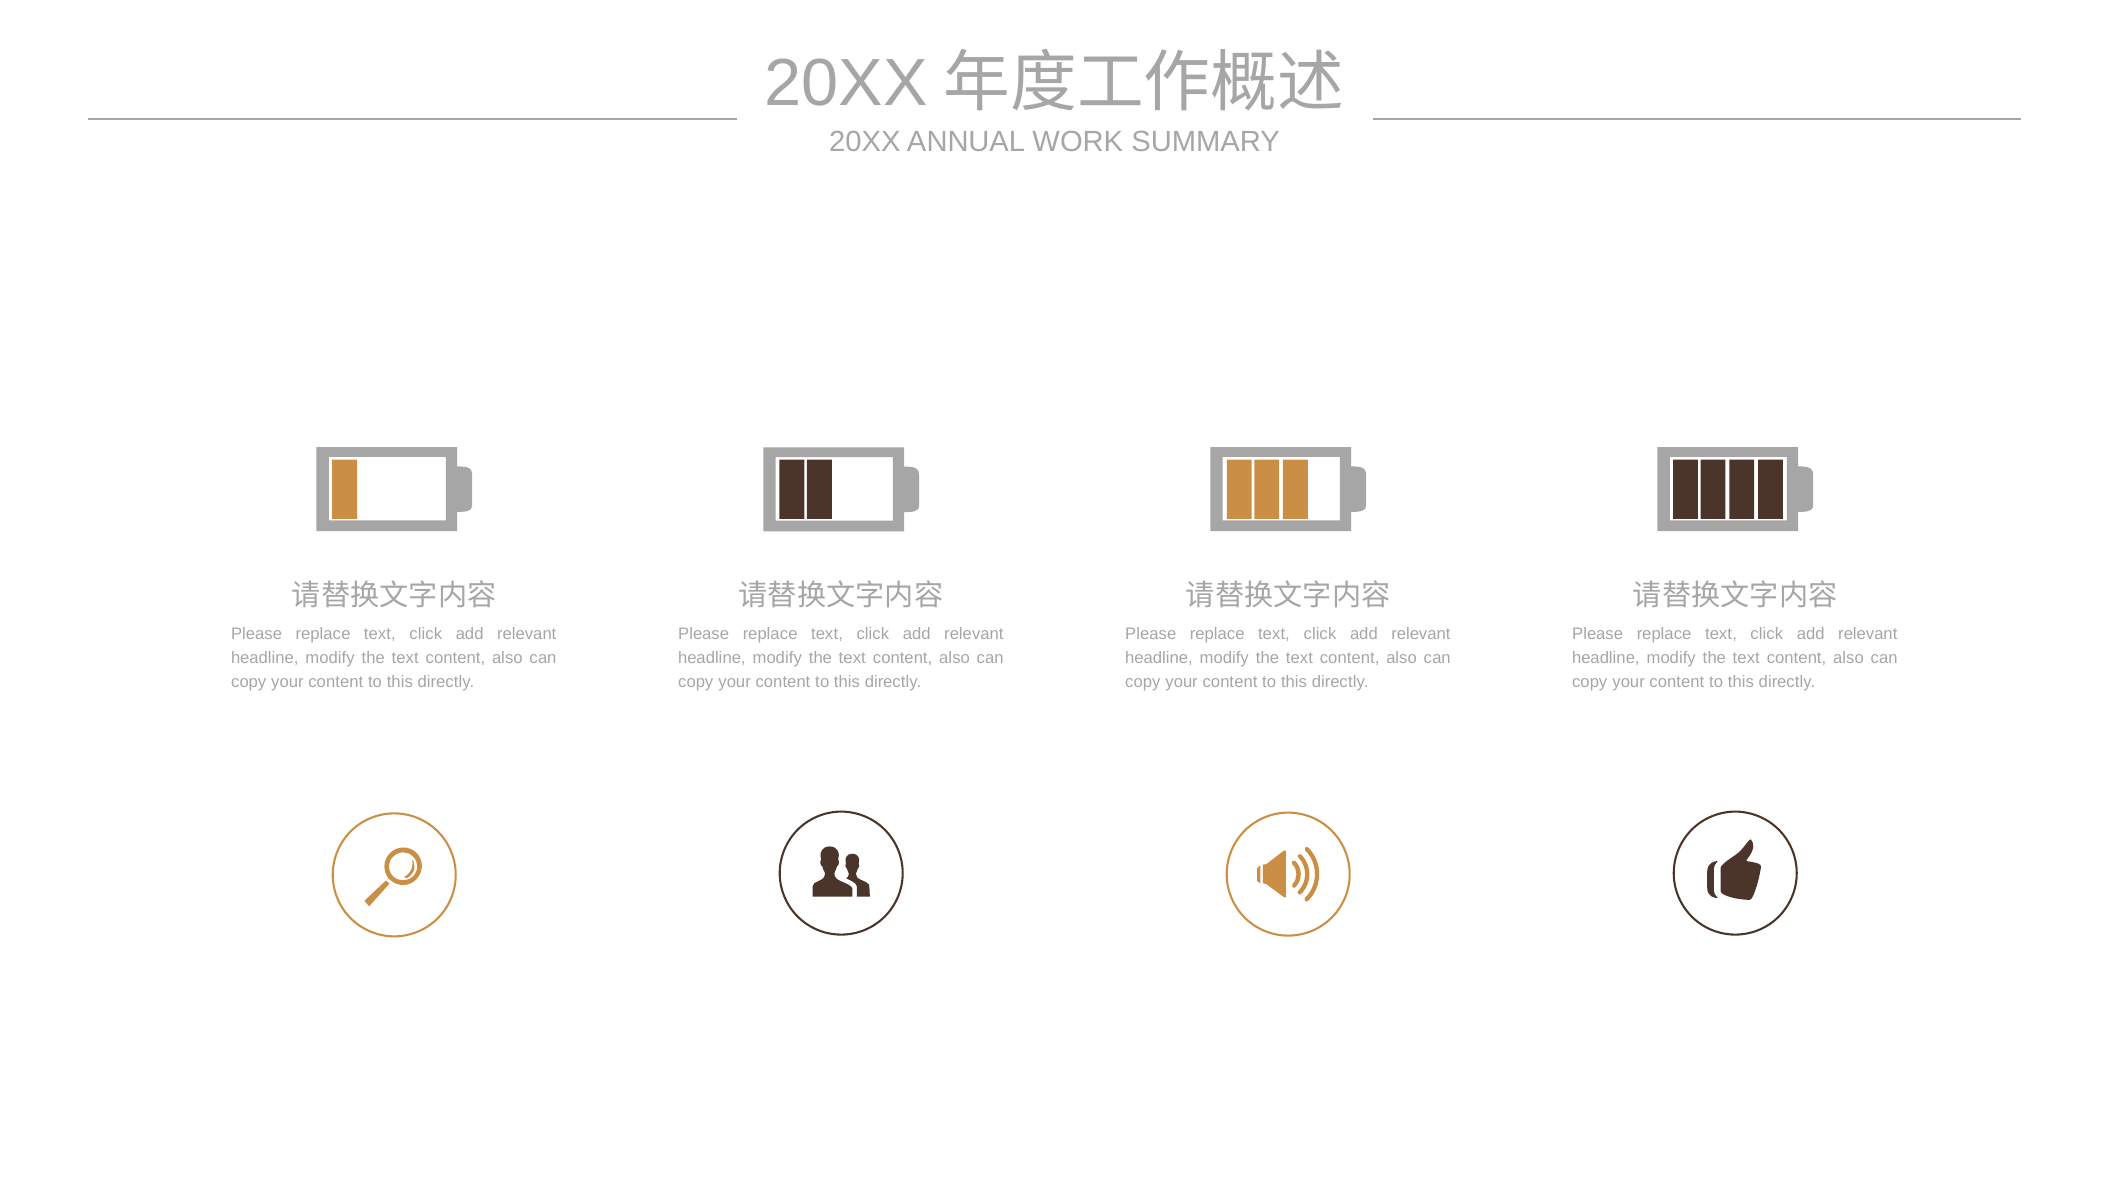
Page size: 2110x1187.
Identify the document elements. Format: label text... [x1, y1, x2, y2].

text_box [1226, 812, 1350, 936]
text_box 20XX年度工作概述 [730, 38, 1379, 119]
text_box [763, 447, 920, 532]
text_box Please replace text, click add relevant headline, modify the text content, also can copy your content to this directly. [1556, 611, 1914, 742]
text_box Please replace text, click add relevant headline, modify the text content, also can copy your content to this directly. [1109, 611, 1467, 742]
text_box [332, 813, 456, 937]
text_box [316, 447, 473, 532]
text_box Please replace text, click add relevant headline, modify the text content, also can copy your content to this directly. [215, 611, 573, 742]
text_box Please replace text, click add relevant headline, modify the text content, also can copy your content to this directly. [662, 611, 1020, 742]
text_box 请替换文字内容 [662, 561, 1020, 611]
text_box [1657, 447, 1814, 532]
text_box 请替换文字内容 [1109, 561, 1467, 611]
text_box 请替换文字内容 [1556, 561, 1914, 611]
text_box 请替换文字内容 [215, 561, 573, 611]
text_box 20XX ANNUAL WORK SUMMARY [824, 122, 1285, 158]
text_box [1210, 447, 1367, 532]
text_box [1673, 811, 1797, 935]
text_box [779, 811, 903, 935]
